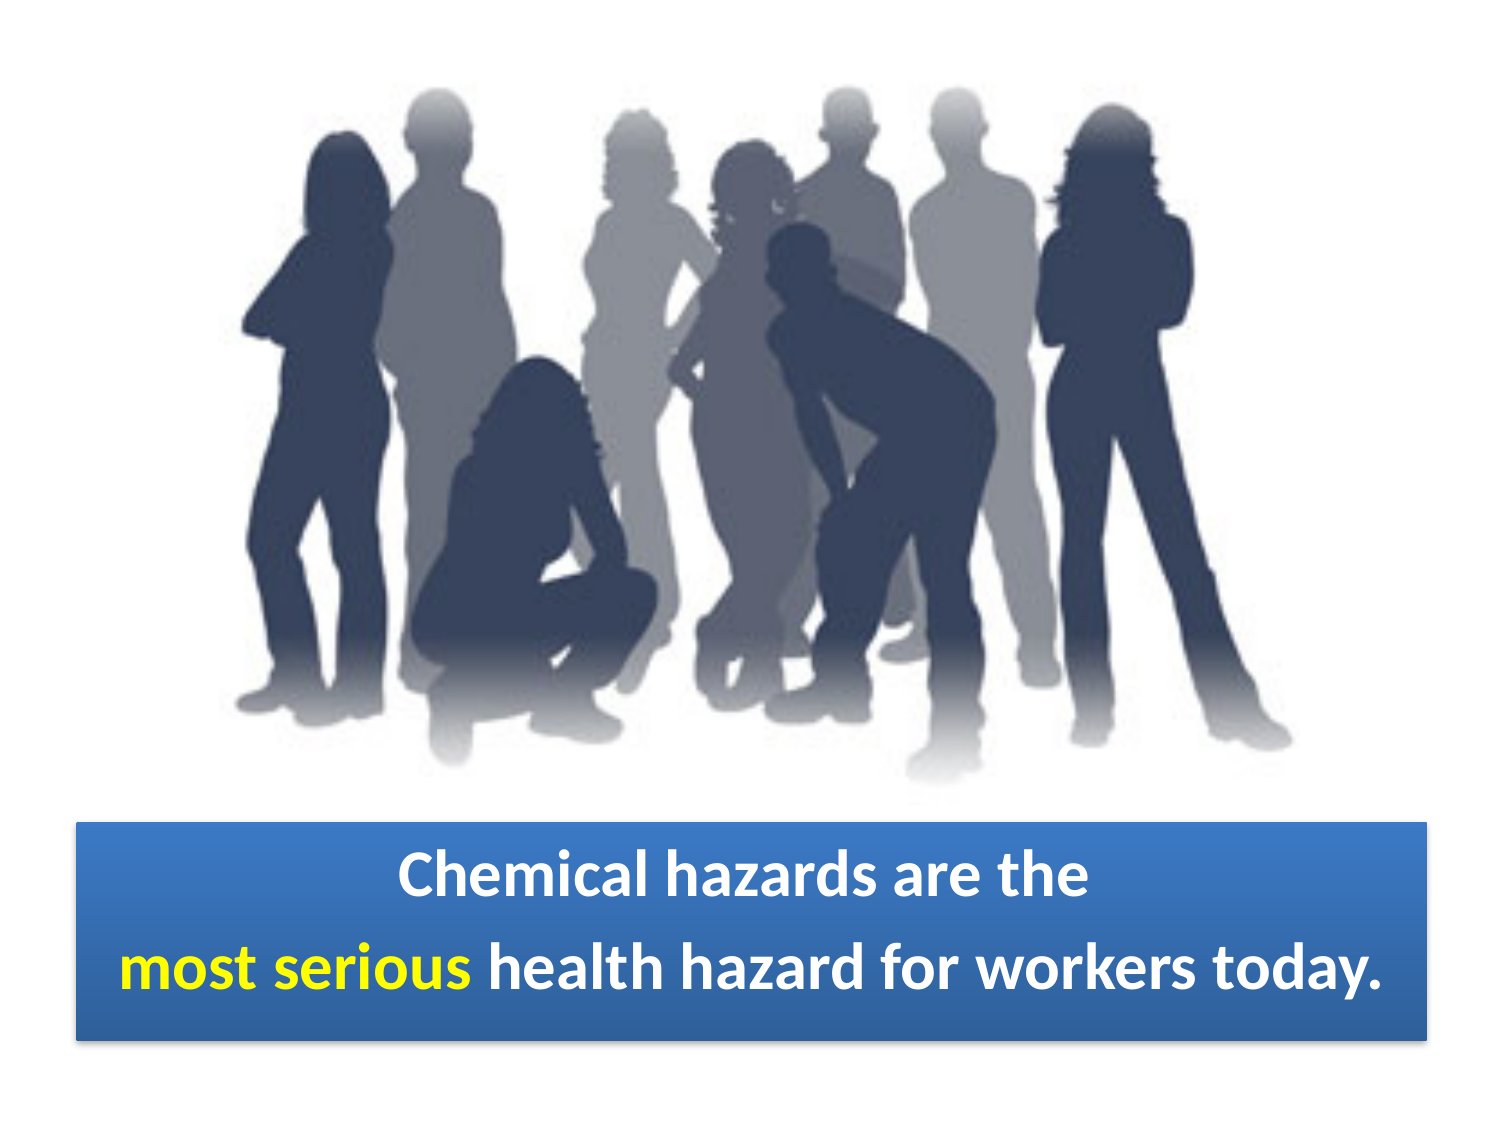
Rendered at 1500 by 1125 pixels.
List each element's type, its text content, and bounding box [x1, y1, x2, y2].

list Chemical hazards are the most serious health hazard for workers today. [76, 822, 213, 1041]
list Chemical hazards are the most serious health hazard for workers today. [1304, 822, 1427, 1041]
picture [218, 0, 1300, 1117]
